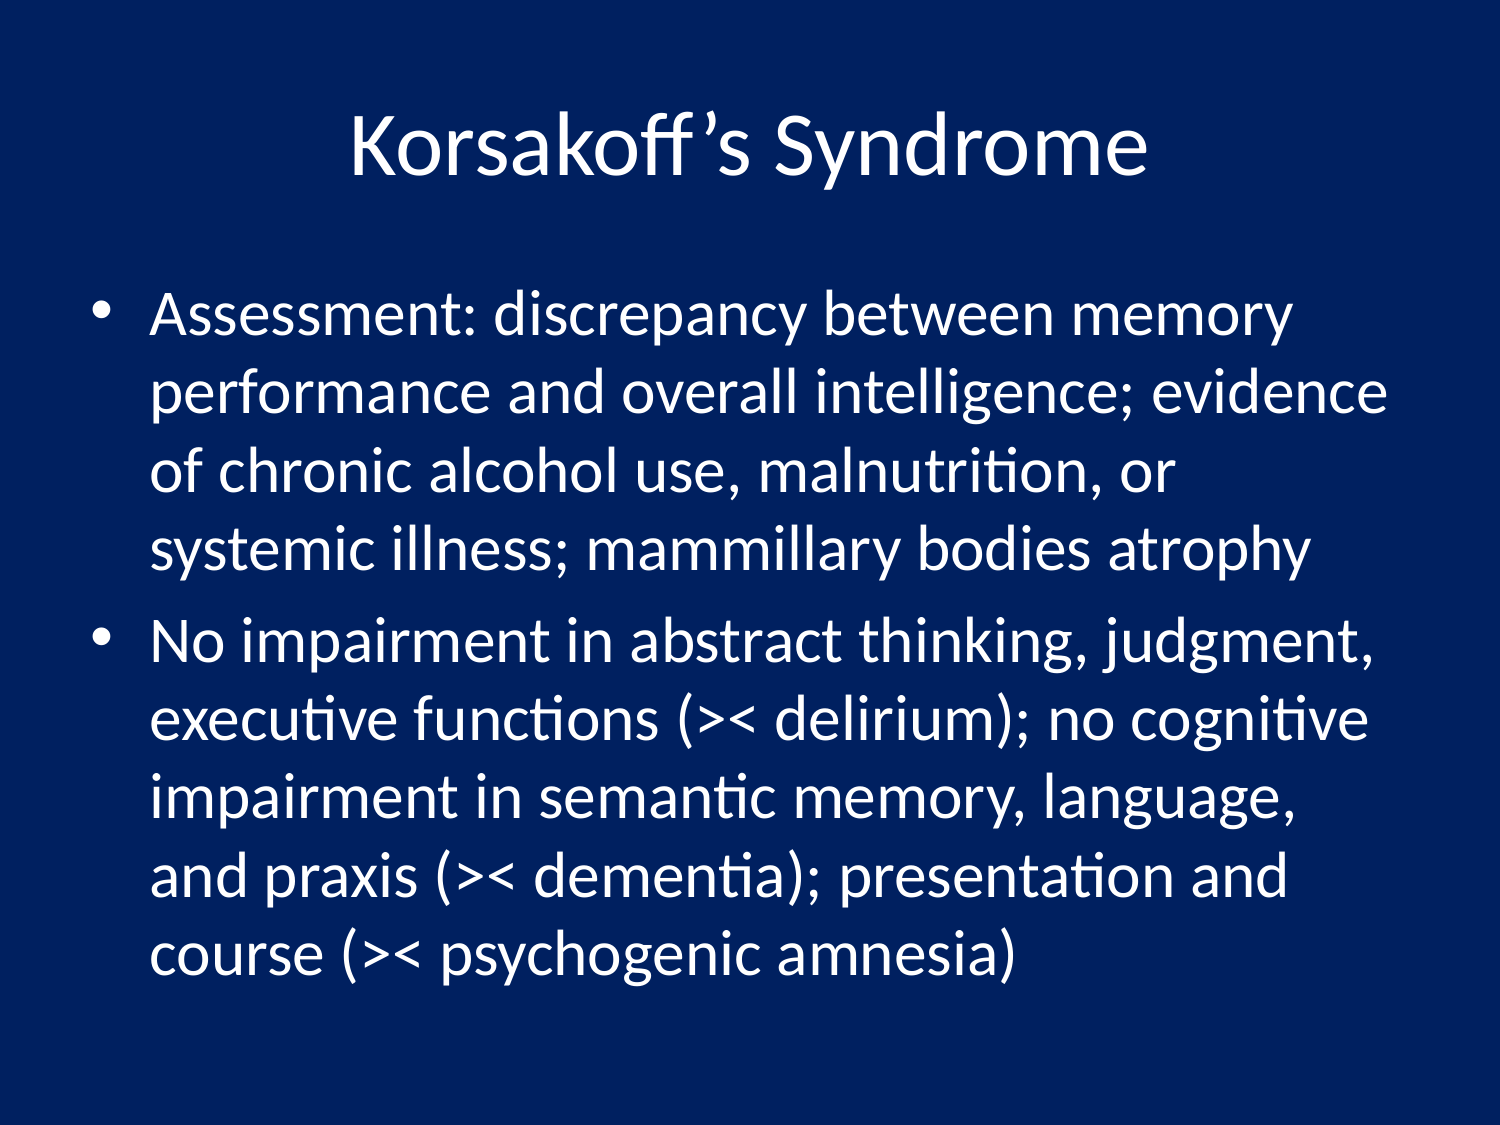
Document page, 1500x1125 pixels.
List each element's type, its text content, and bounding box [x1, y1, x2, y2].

title Korsakoff’s Syndrome [75, 45, 1425, 233]
list Assessment: discrepancy between memory performance and overall intelligence; evidence of chronic alcohol use, malnutrition, or systemic illness; mammillary bodies atrophy No impairment in abstract thinking, judgment, executive functions (>< delirium); no cognitive impairment in semantic memory, language, and praxis (>< dementia); presentation and course (>< psychogenic amnesia) [75, 262, 1425, 1005]
